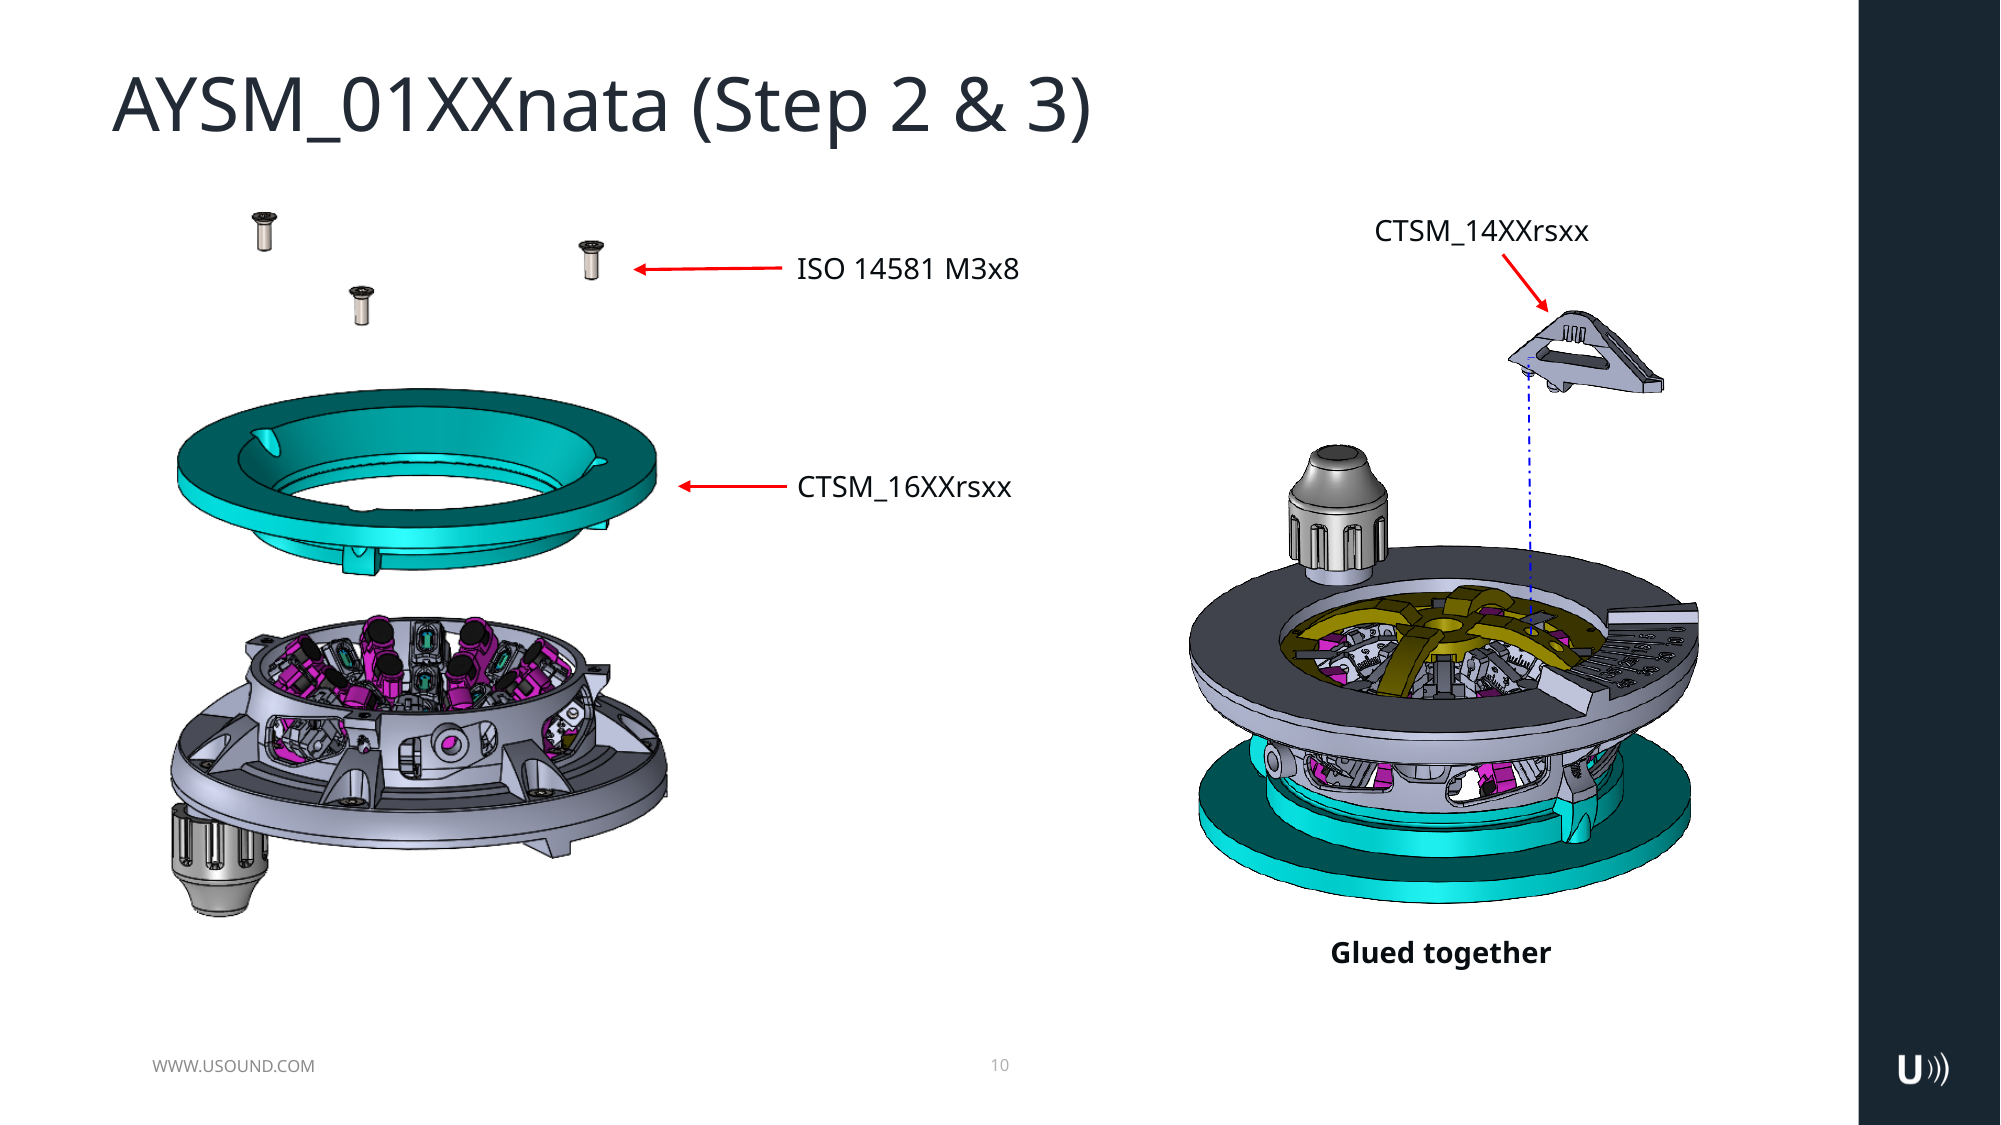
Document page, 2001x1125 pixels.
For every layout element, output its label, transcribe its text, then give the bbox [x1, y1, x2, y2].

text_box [1502, 255, 1549, 313]
text_box ISO 14581 M3x8 [782, 243, 1069, 293]
text_box CTSM_14XXrsxx [1359, 204, 1647, 255]
text_box CTSM_16XXrsxx [782, 461, 1046, 511]
picture [1154, 303, 1728, 919]
title AYSM_01XXnata (Step 2 & 3) [97, 59, 1561, 260]
text_box Glued together [1297, 926, 1585, 977]
slide_number 10 [774, 1036, 1225, 1096]
footer WWW.USOUND.COM [137, 1036, 649, 1096]
picture [98, 178, 727, 947]
picture [1891, 1041, 1954, 1095]
